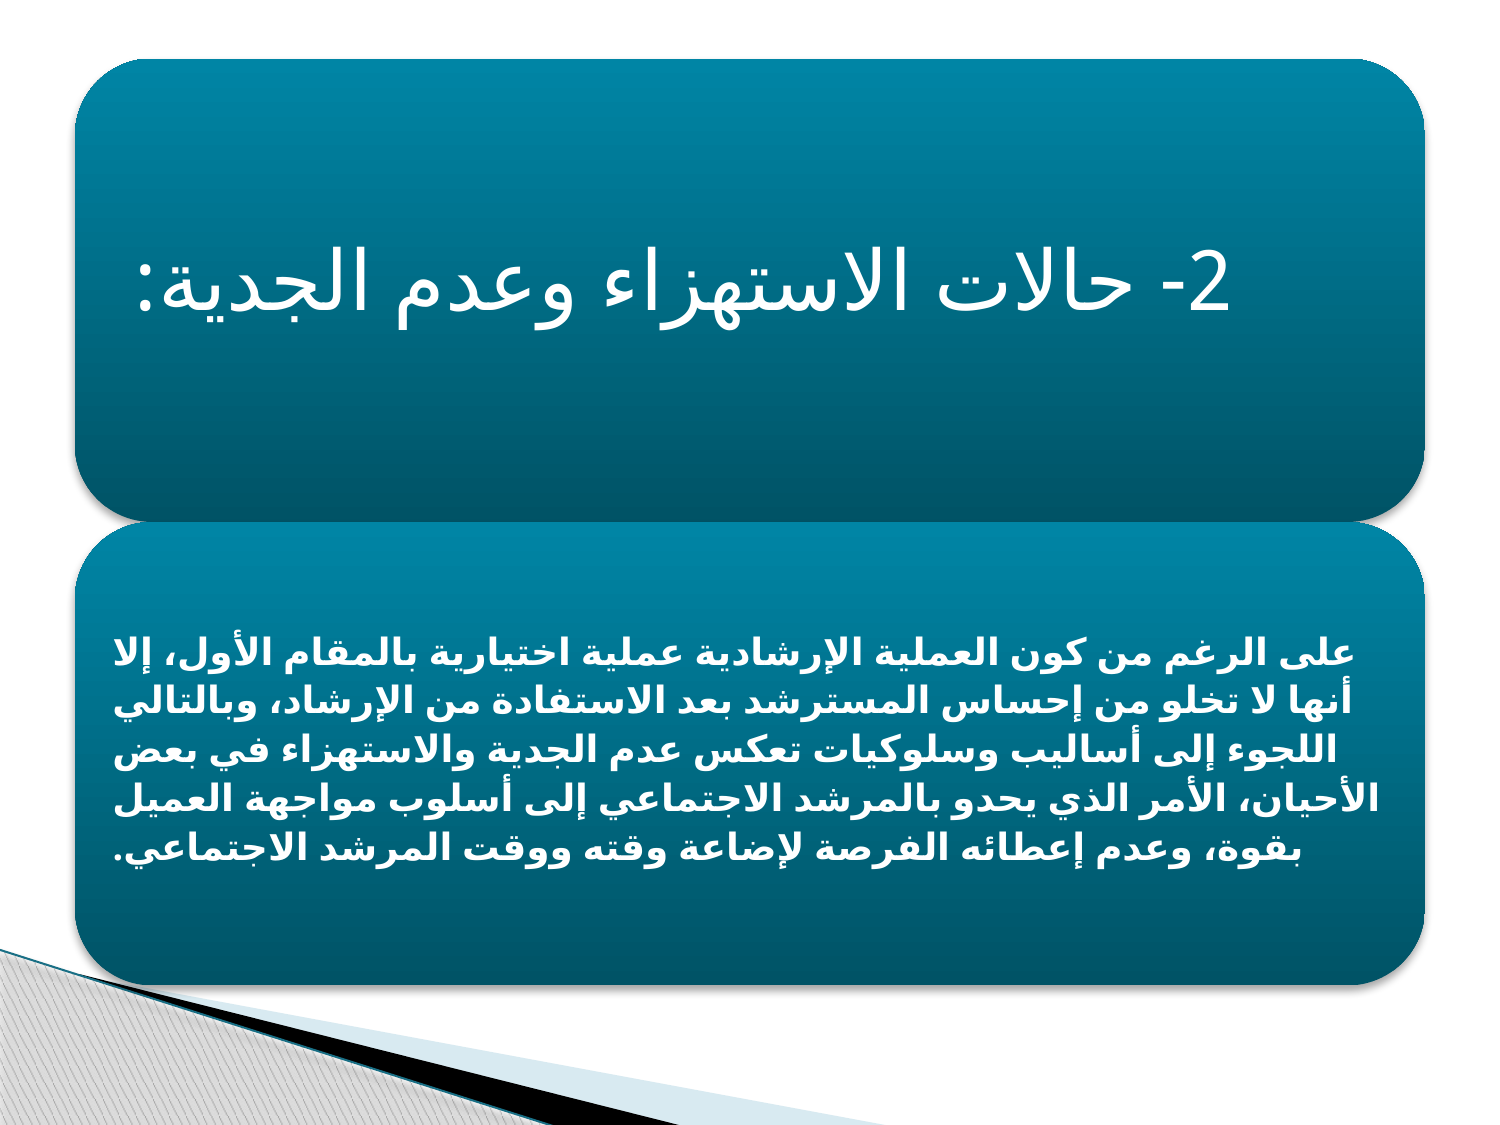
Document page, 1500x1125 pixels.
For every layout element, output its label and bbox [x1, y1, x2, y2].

list [74, 58, 1426, 986]
